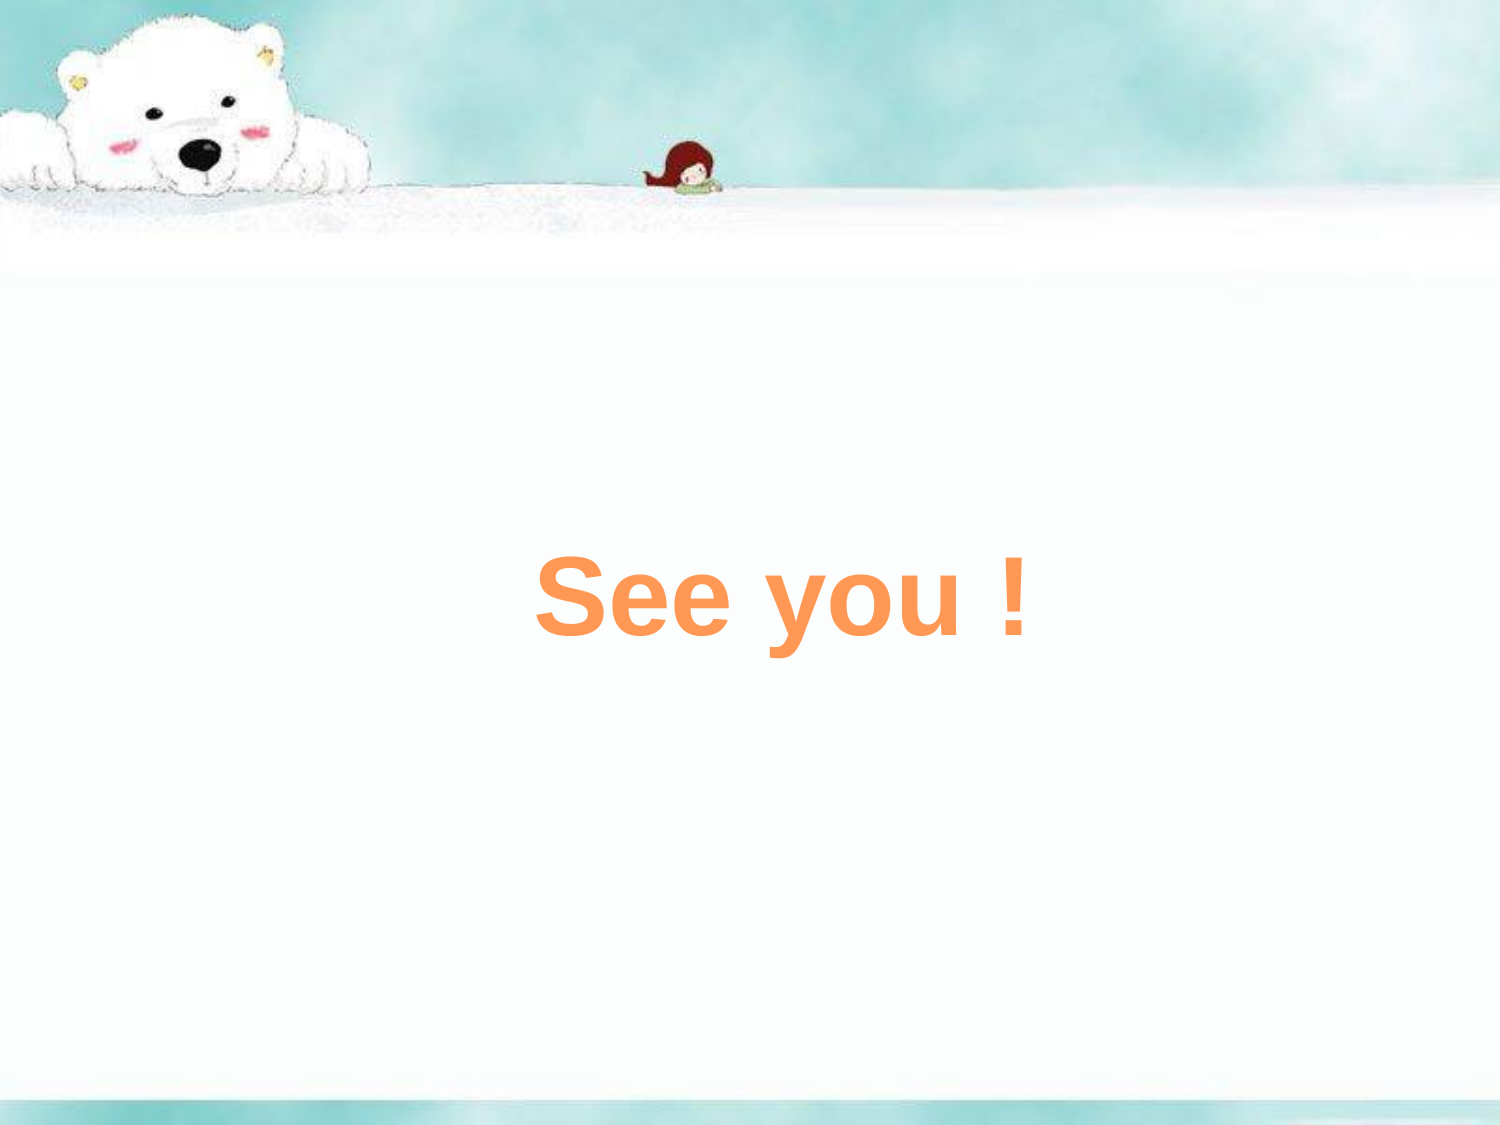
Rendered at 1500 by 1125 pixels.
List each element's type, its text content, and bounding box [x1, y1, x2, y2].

text_box See you ! [518, 515, 1048, 666]
picture [0, 0, 1500, 1125]
